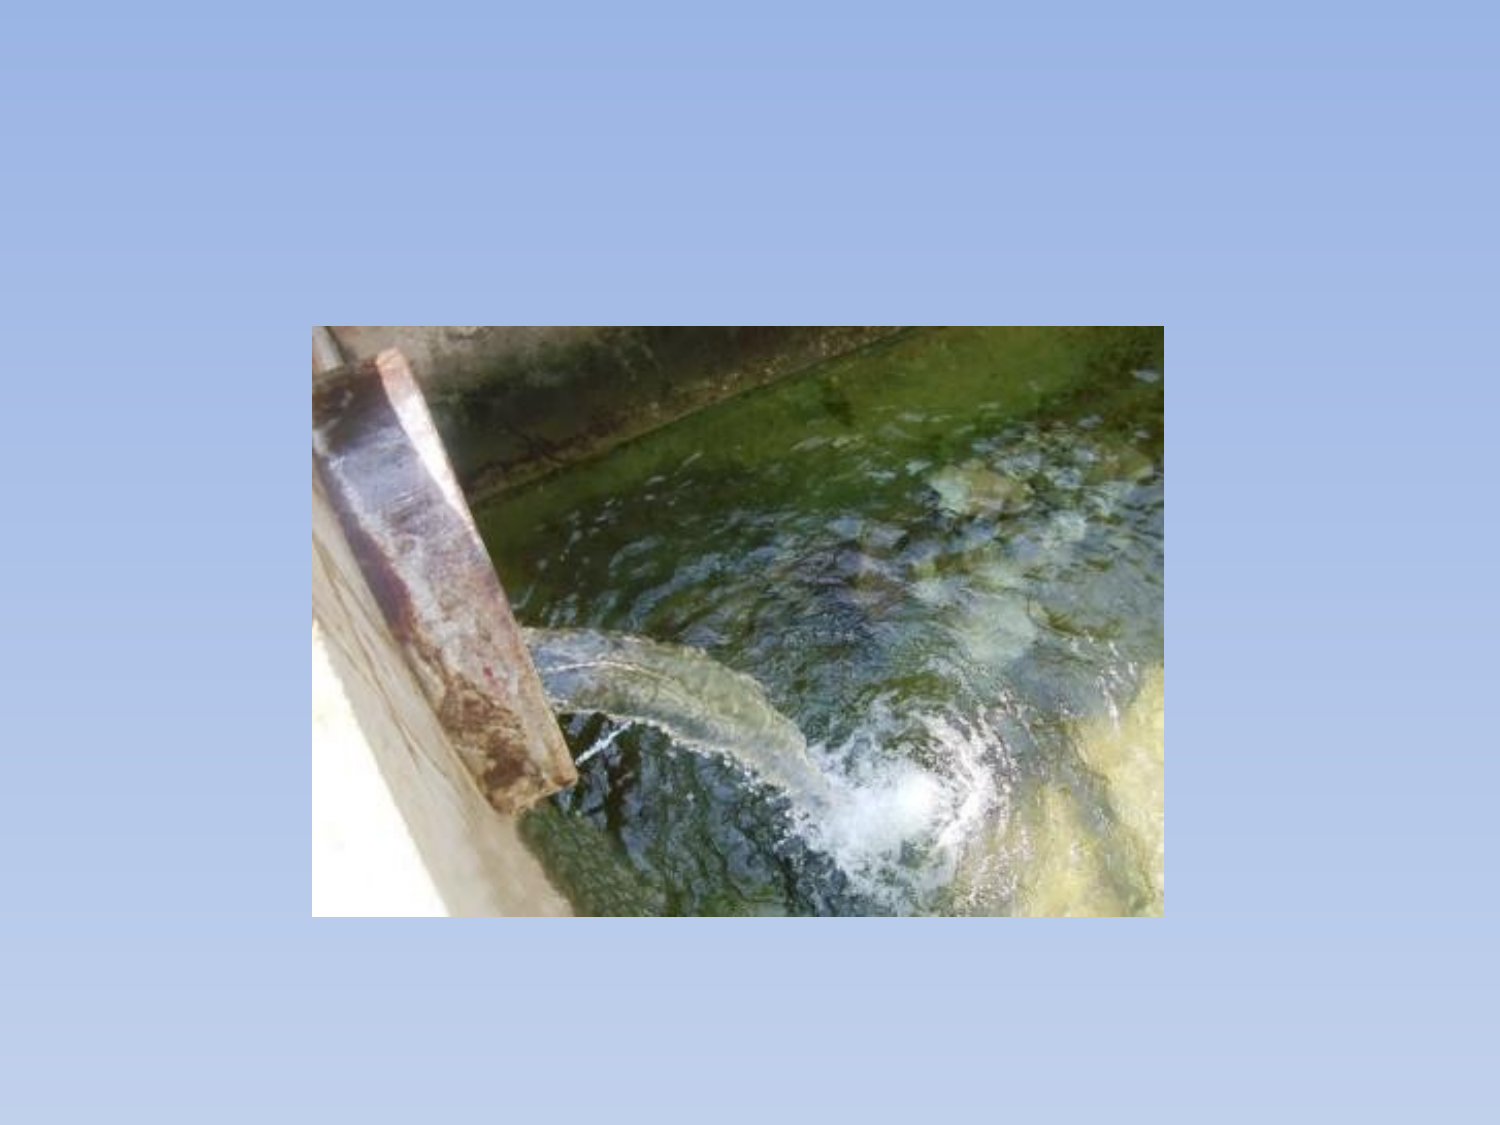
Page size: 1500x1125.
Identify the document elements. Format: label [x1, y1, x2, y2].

list [312, 326, 1164, 918]
